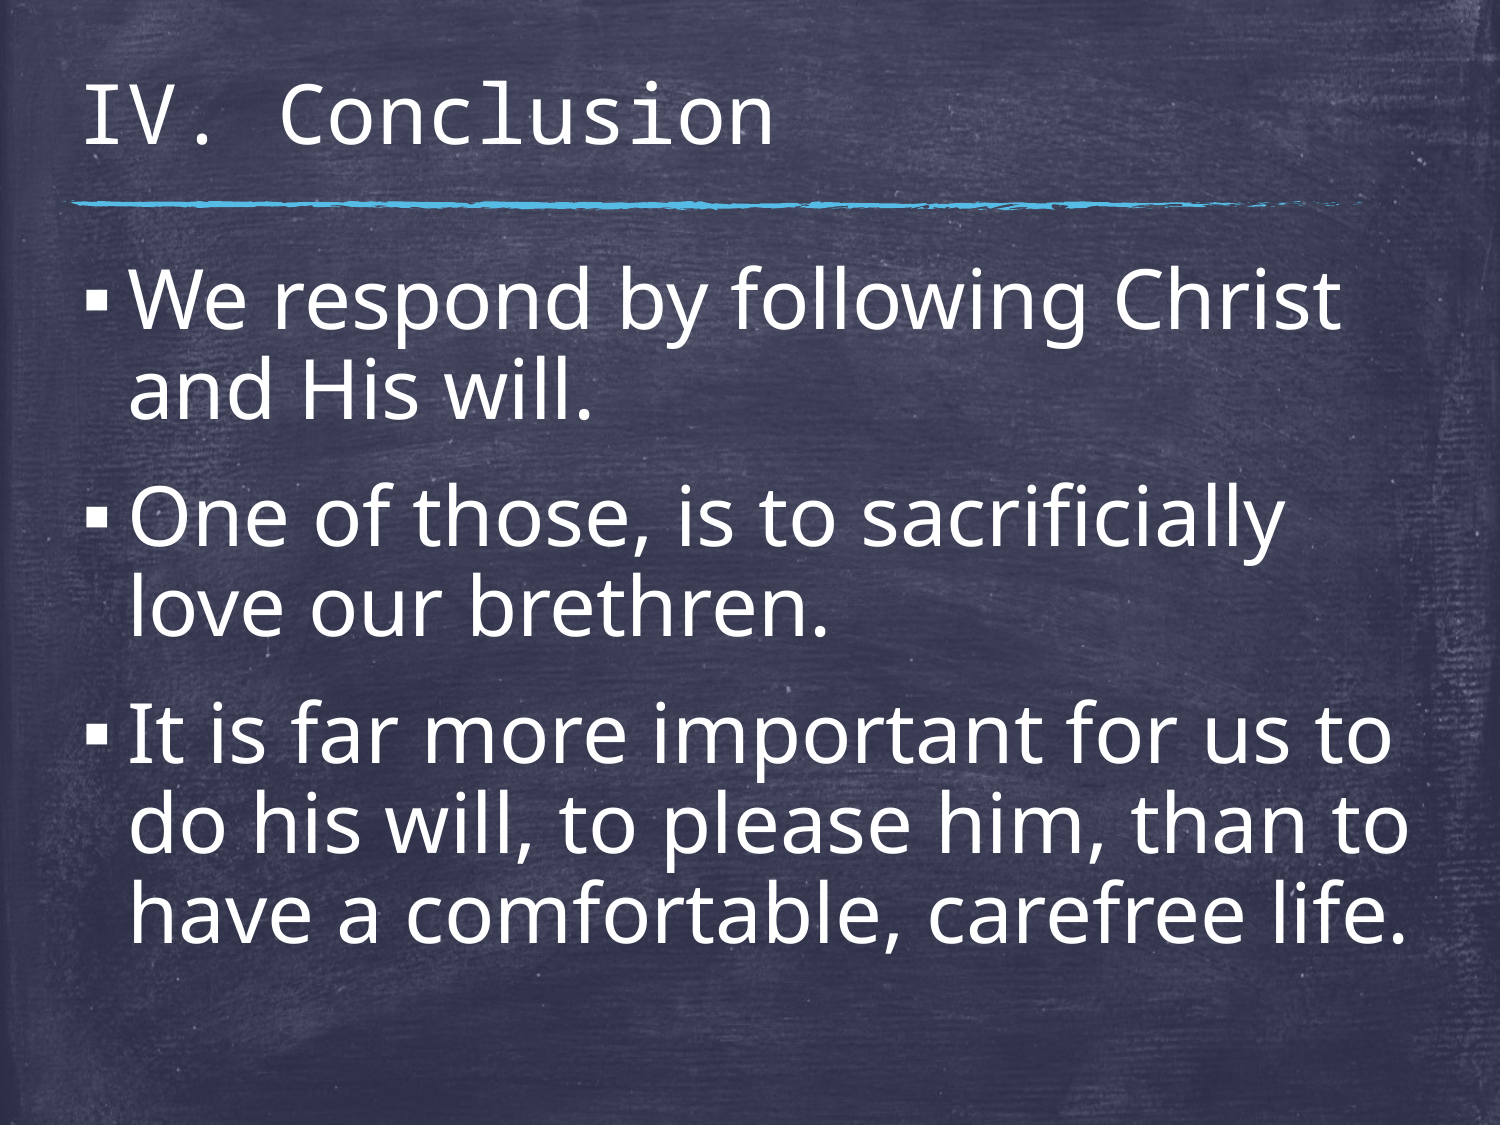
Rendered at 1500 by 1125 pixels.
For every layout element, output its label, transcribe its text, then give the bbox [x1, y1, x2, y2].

list We respond by following Christ and His will. One of those, is to sacrificially love our brethren. It is far more important for us to do his will, to please him, than to have a comfortable, carefree life. [67, 249, 1468, 1125]
title IV. Conclusion [62, 0, 1298, 171]
